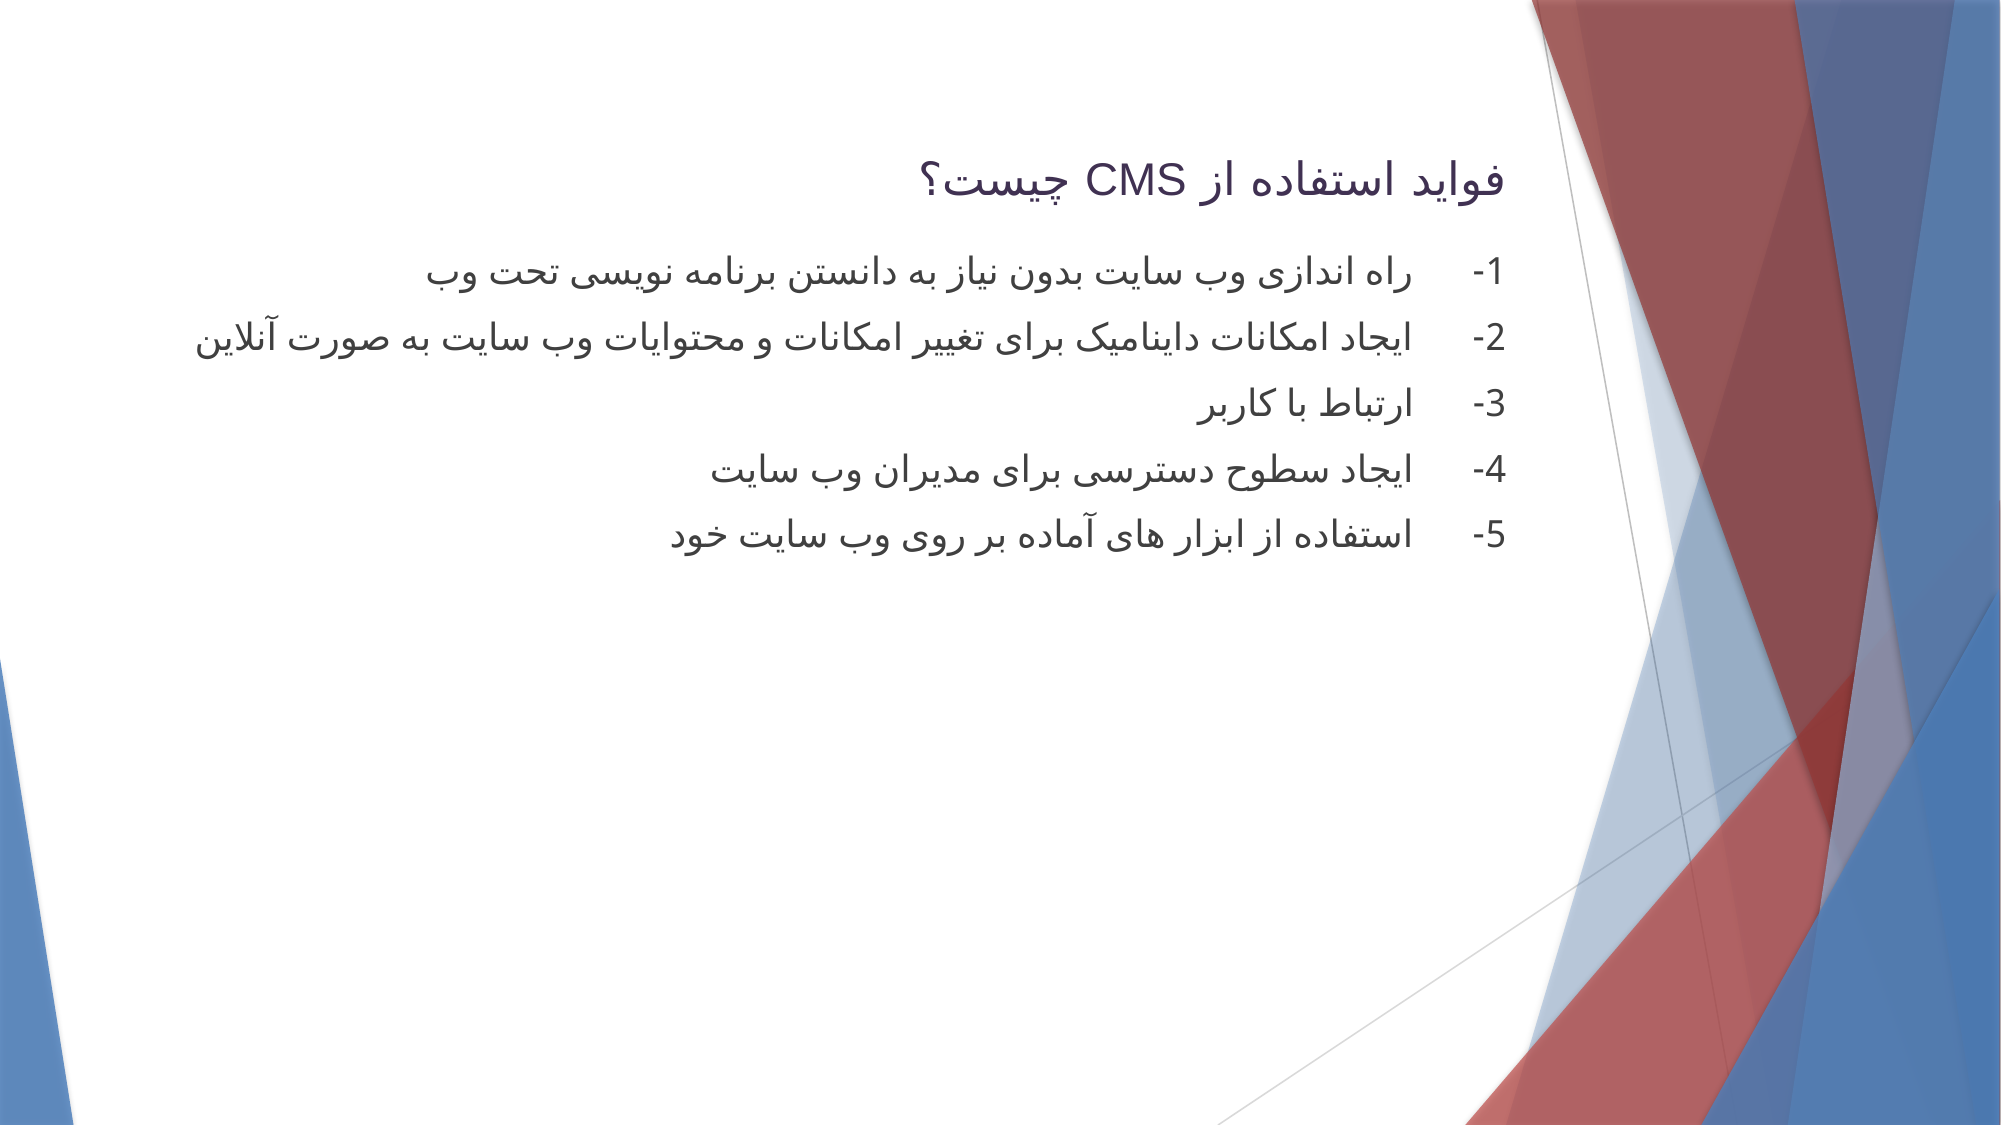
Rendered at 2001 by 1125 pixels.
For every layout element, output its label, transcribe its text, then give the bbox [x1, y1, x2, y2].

list 1- راه اندازی وب سایت بدون نیاز به دانستن برنامه نویسی تحت وب 2- ایجاد امکانات داینامیک برای تغییر امکانات و محتوایات وب سایت به صورت آنلاین 3- ارتباط با کاربر 4- ایجاد سطوح دسترسی برای مدیران وب سایت 5- استفاده از ابزار های آماده بر روی وب سایت خود [111, 239, 1522, 991]
title فواید استفاده از CMS چیست؟ [547, 98, 1522, 302]
